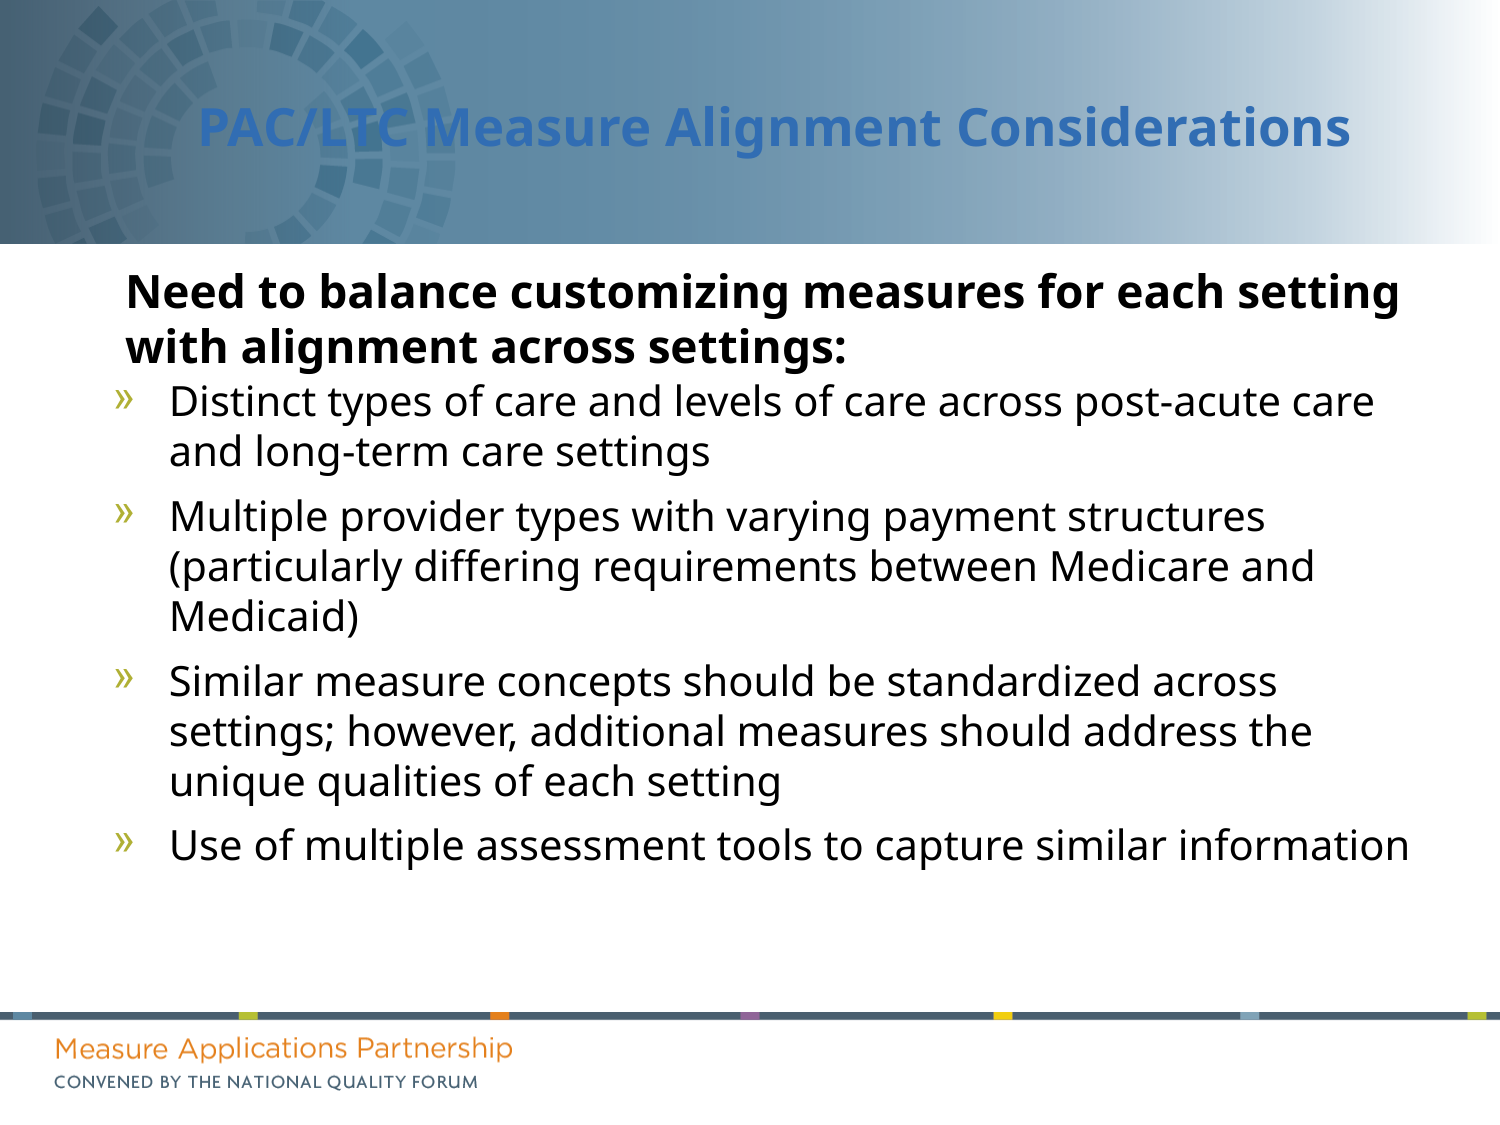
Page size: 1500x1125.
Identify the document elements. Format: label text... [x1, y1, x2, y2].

title PAC/LTC Measure Alignment Considerations [124, 74, 1426, 176]
list Need to balance customizing measures for each setting with alignment across settings: [124, 262, 1426, 376]
list Distinct types of care and levels of care across post-acute care and long-term care settings Multiple provider types with varying payment structures (particularly differing requirements between Medicare and Medicaid) Similar measure concepts should be standardized across settings; however, additional measures should address the unique qualities of each setting Use of multiple assessment tools to capture similar information [112, 374, 1413, 1018]
picture [0, 0, 1500, 244]
picture [0, 1012, 1500, 1092]
